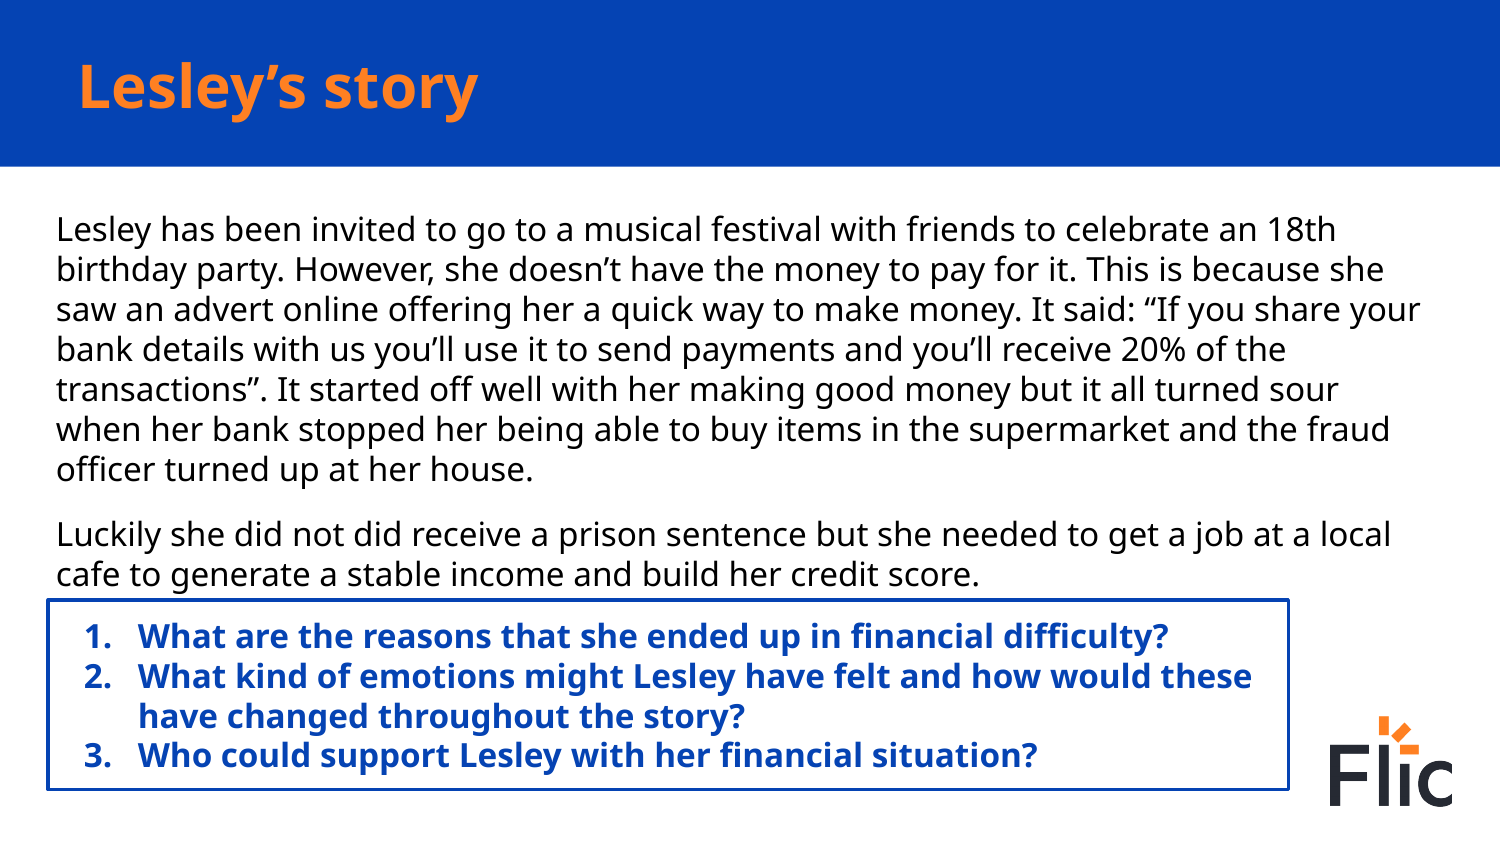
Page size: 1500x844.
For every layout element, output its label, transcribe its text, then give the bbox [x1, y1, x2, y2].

text_box What are the reasons that she ended up in financial difficulty? What kind of emotions might Lesley have felt and how would these have changed throughout the story? Who could support Lesley with her financial situation? [48, 599, 1289, 790]
text_box Lesley has been invited to go to a musical festival with friends to celebrate an 18th birthday party. However, she doesn’t have the money to pay for it. This is because she saw an advert online offering her a quick way to make money. It said: “If you share your bank details with us you’ll use it to send payments and you’ll receive 20% of the transactions”. It started off well with her making good money but it all turned sour when her bank stopped her being able to buy items in the supermarket and the fraud officer turned up at her house. Luckily she did not did receive a prison sentence but she needed to get a job at a local cafe to generate a stable income and build her credit score. [40, 193, 1443, 608]
title Lesley’s story [62, 41, 998, 127]
picture [1330, 716, 1452, 807]
